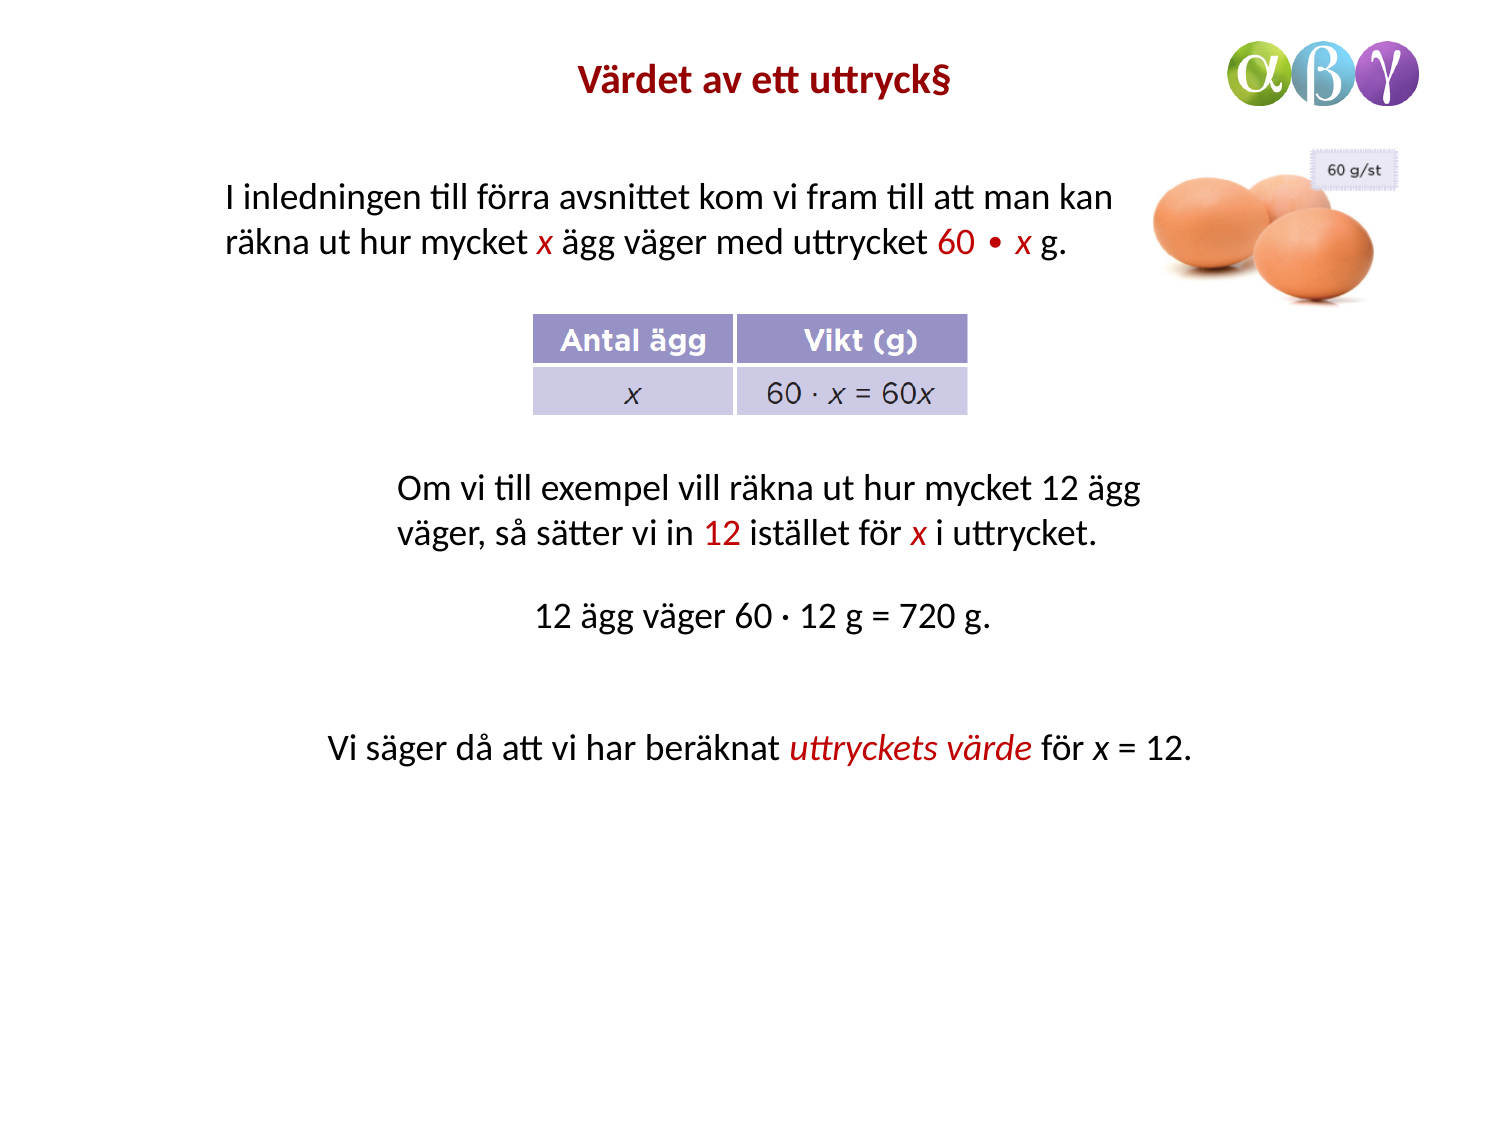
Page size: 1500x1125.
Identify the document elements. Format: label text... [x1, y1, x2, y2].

text_box Värdet av ett uttryck§ [553, 44, 977, 119]
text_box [209, 120, 1405, 354]
text_box Om vi till exempel vill räkna ut hur mycket 12 ägg väger, så sätter vi in 12 istället för x i uttrycket. [382, 455, 1170, 560]
text_box Vi säger då att vi har beräknat uttryckets värde för x = 12. [312, 715, 1299, 775]
text_box 12 ägg väger 60 · 12 g = 720 g. [519, 583, 1037, 644]
picture [1227, 41, 1419, 106]
picture [531, 314, 969, 416]
